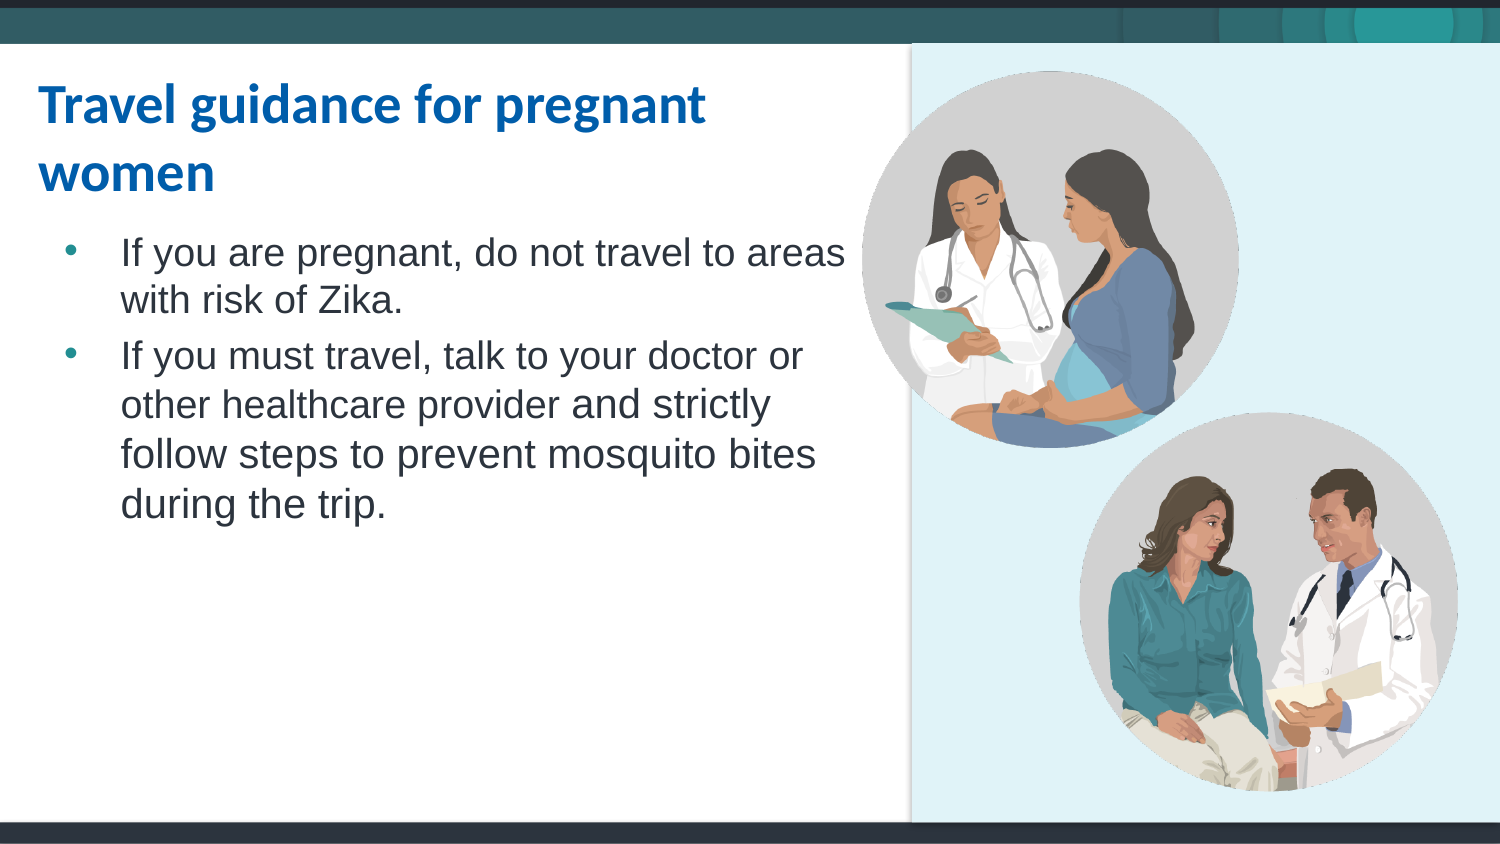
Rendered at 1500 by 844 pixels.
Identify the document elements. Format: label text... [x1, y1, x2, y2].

picture [0, 0, 1500, 44]
list If you are pregnant, do not travel to areas with risk of Zika. If you must travel, talk to your doctor or other healthcare provider and strictly follow steps to prevent mosquito bites during the trip. [49, 219, 863, 776]
title Travel guidance for pregnant women [23, 59, 889, 211]
picture [861, 70, 1458, 815]
